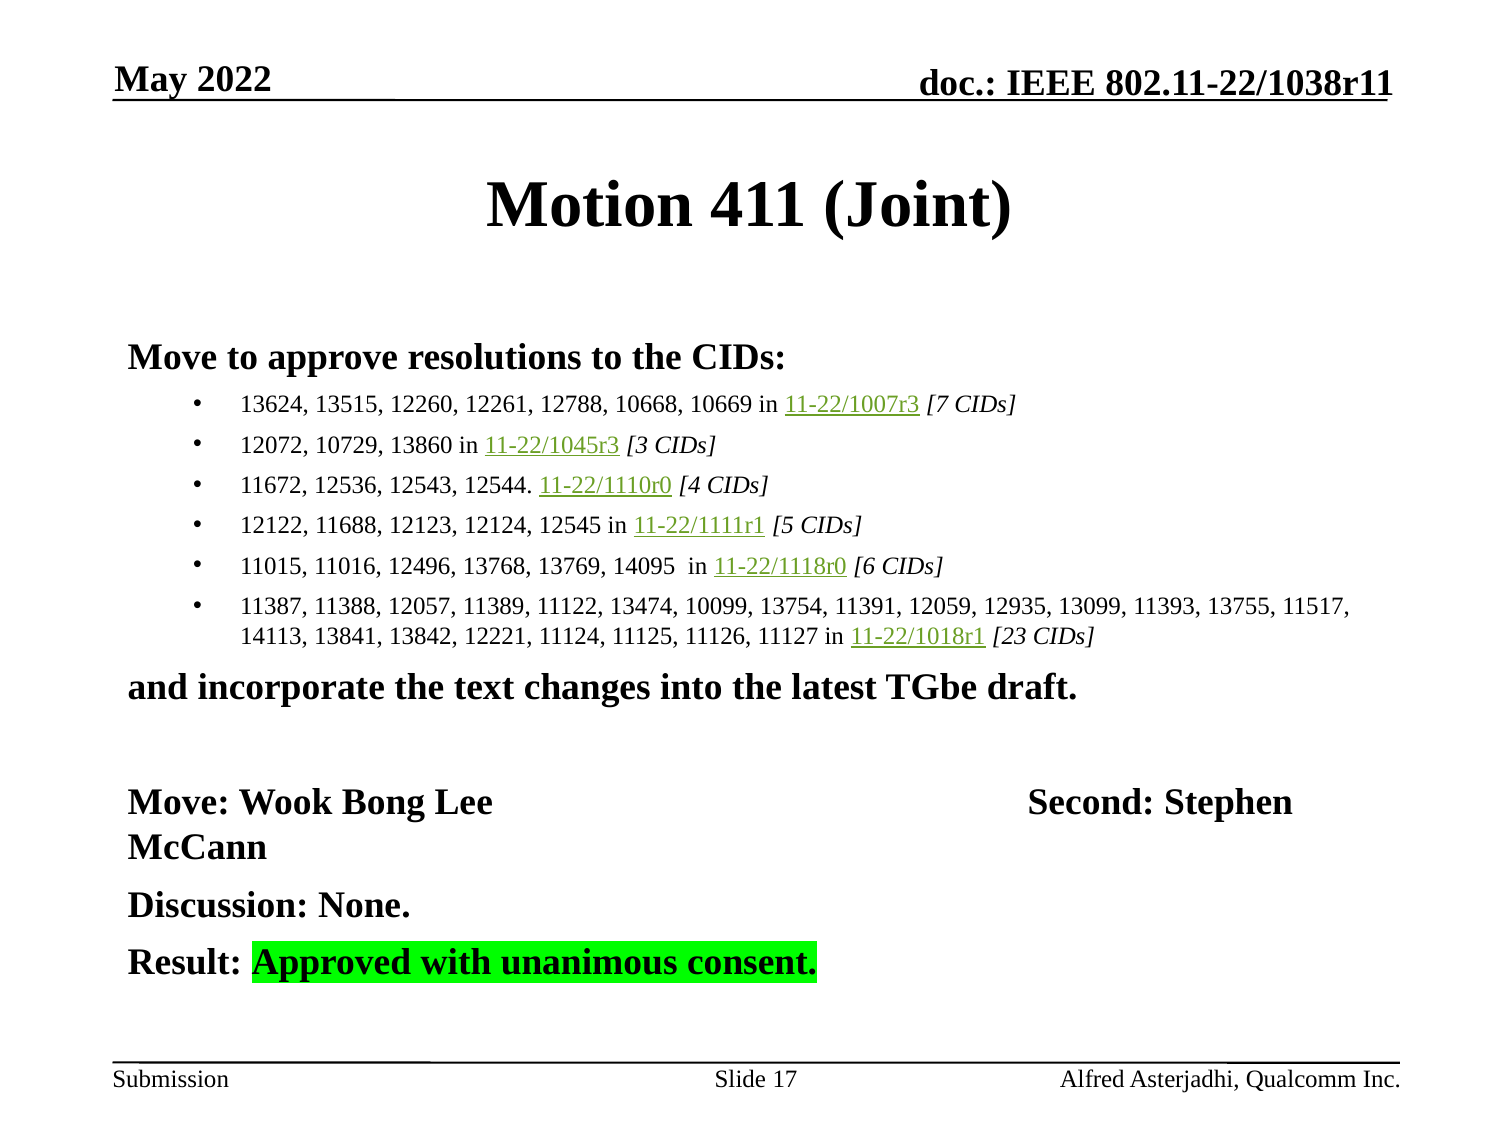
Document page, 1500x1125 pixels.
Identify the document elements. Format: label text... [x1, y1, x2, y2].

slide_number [114, 54, 423, 100]
footer Alfred Asterjadhi, Qualcomm Inc. [878, 1061, 1402, 1093]
slide_number Slide 17 [712, 1061, 800, 1123]
list Move to approve resolutions to the CIDs: 13624, 13515, 12260, 12261, 12788, 10668, 10669 in 11-22/1007r3 [7 CIDs] 12072, 10729, 13860 in 11-22/1045r3 [3 CIDs] 11672, 12536, 12543, 12544. 11-22/1110r0 [4 CIDs] 12122, 11688, 12123, 12124, 12545 in 11-22/1111r1 [5 CIDs] 11015, 11016, 12496, 13768, 13769, 14095 in 11-22/1118r0 [6 CIDs] 11387, 11388, 12057, 11389, 11122, 13474, 10099, 13754, 11391, 12059, 12935, 13099, 11393, 13755, 11517, 14113, 13841, 13842, 12221, 11124, 11125, 11126, 11127 in 11-22/1018r1 [23 CIDs] and incorporate the text changes into the latest TGbe draft. Move: Wook Bong Lee Second: Stephen McCann Discussion: None. Result: Approved with unanimous consent. [112, 324, 1388, 1063]
title Motion 411 (Joint) [112, 112, 1388, 288]
